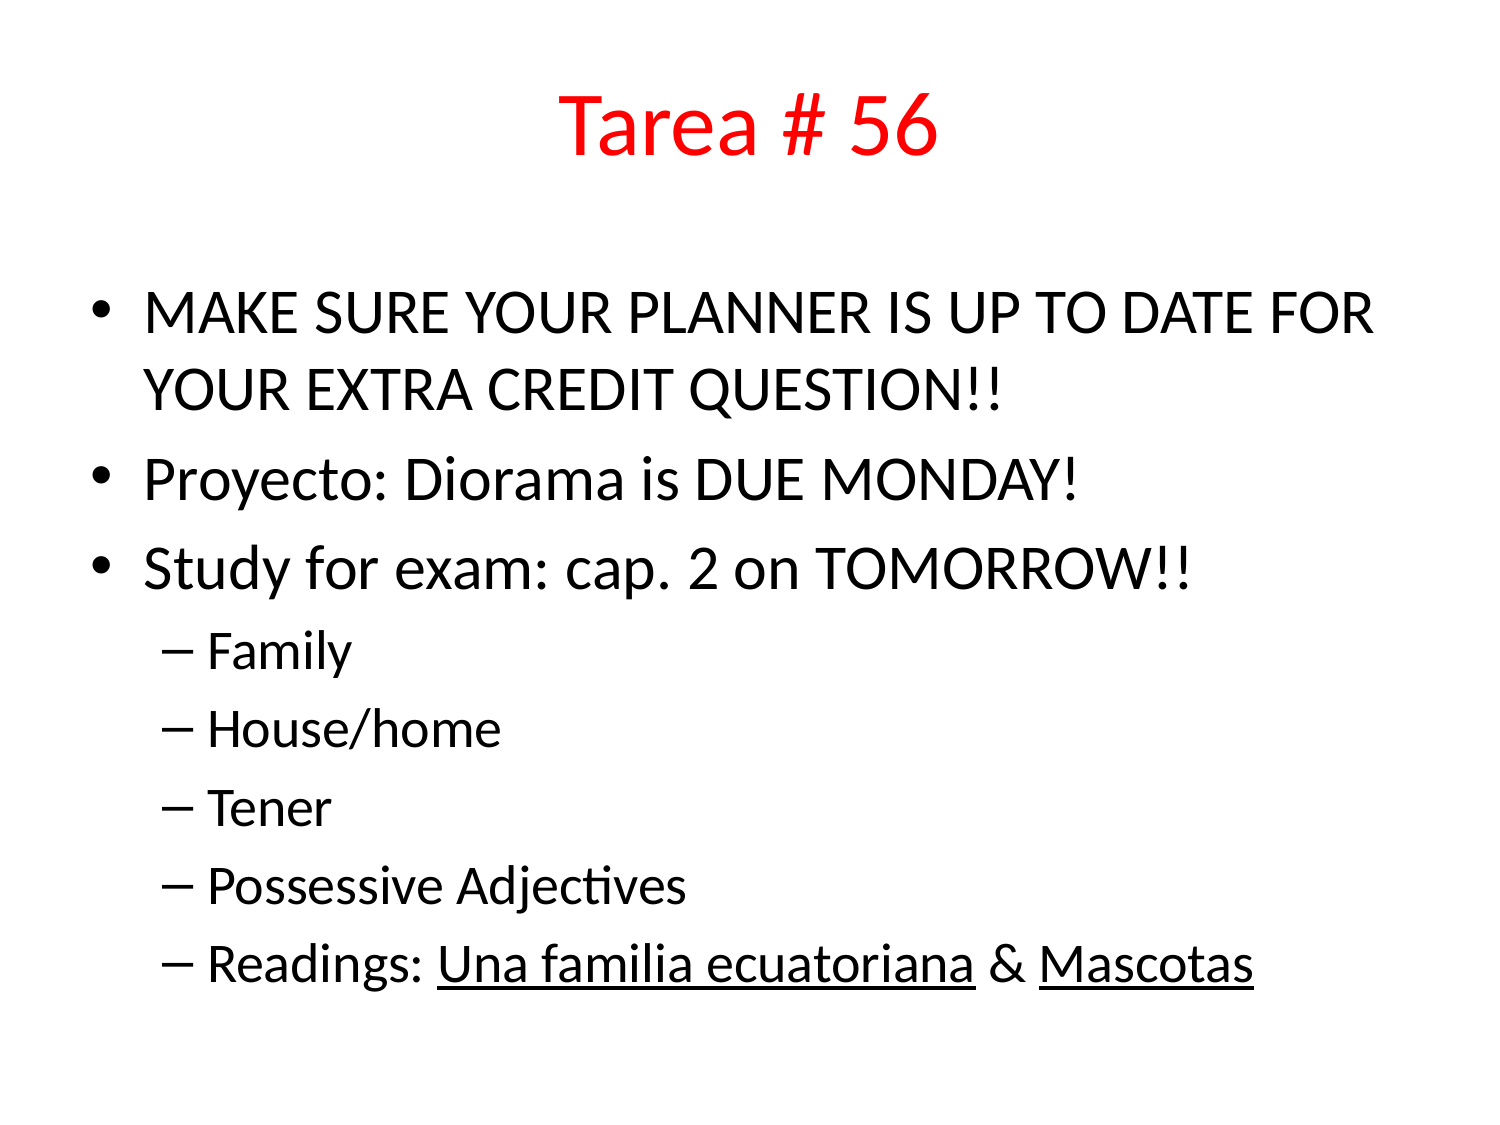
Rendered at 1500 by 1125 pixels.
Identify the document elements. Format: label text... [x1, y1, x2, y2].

list MAKE SURE YOUR PLANNER IS UP TO DATE FOR YOUR EXTRA CREDIT QUESTION!! Proyecto: Diorama is DUE MONDAY! Study for exam: cap. 2 on TOMORROW!! Family House/home Tener Possessive Adjectives Readings: Una familia ecuatoriana & Mascotas [75, 262, 1425, 1005]
title Tarea # 56 [75, 24, 1425, 213]
